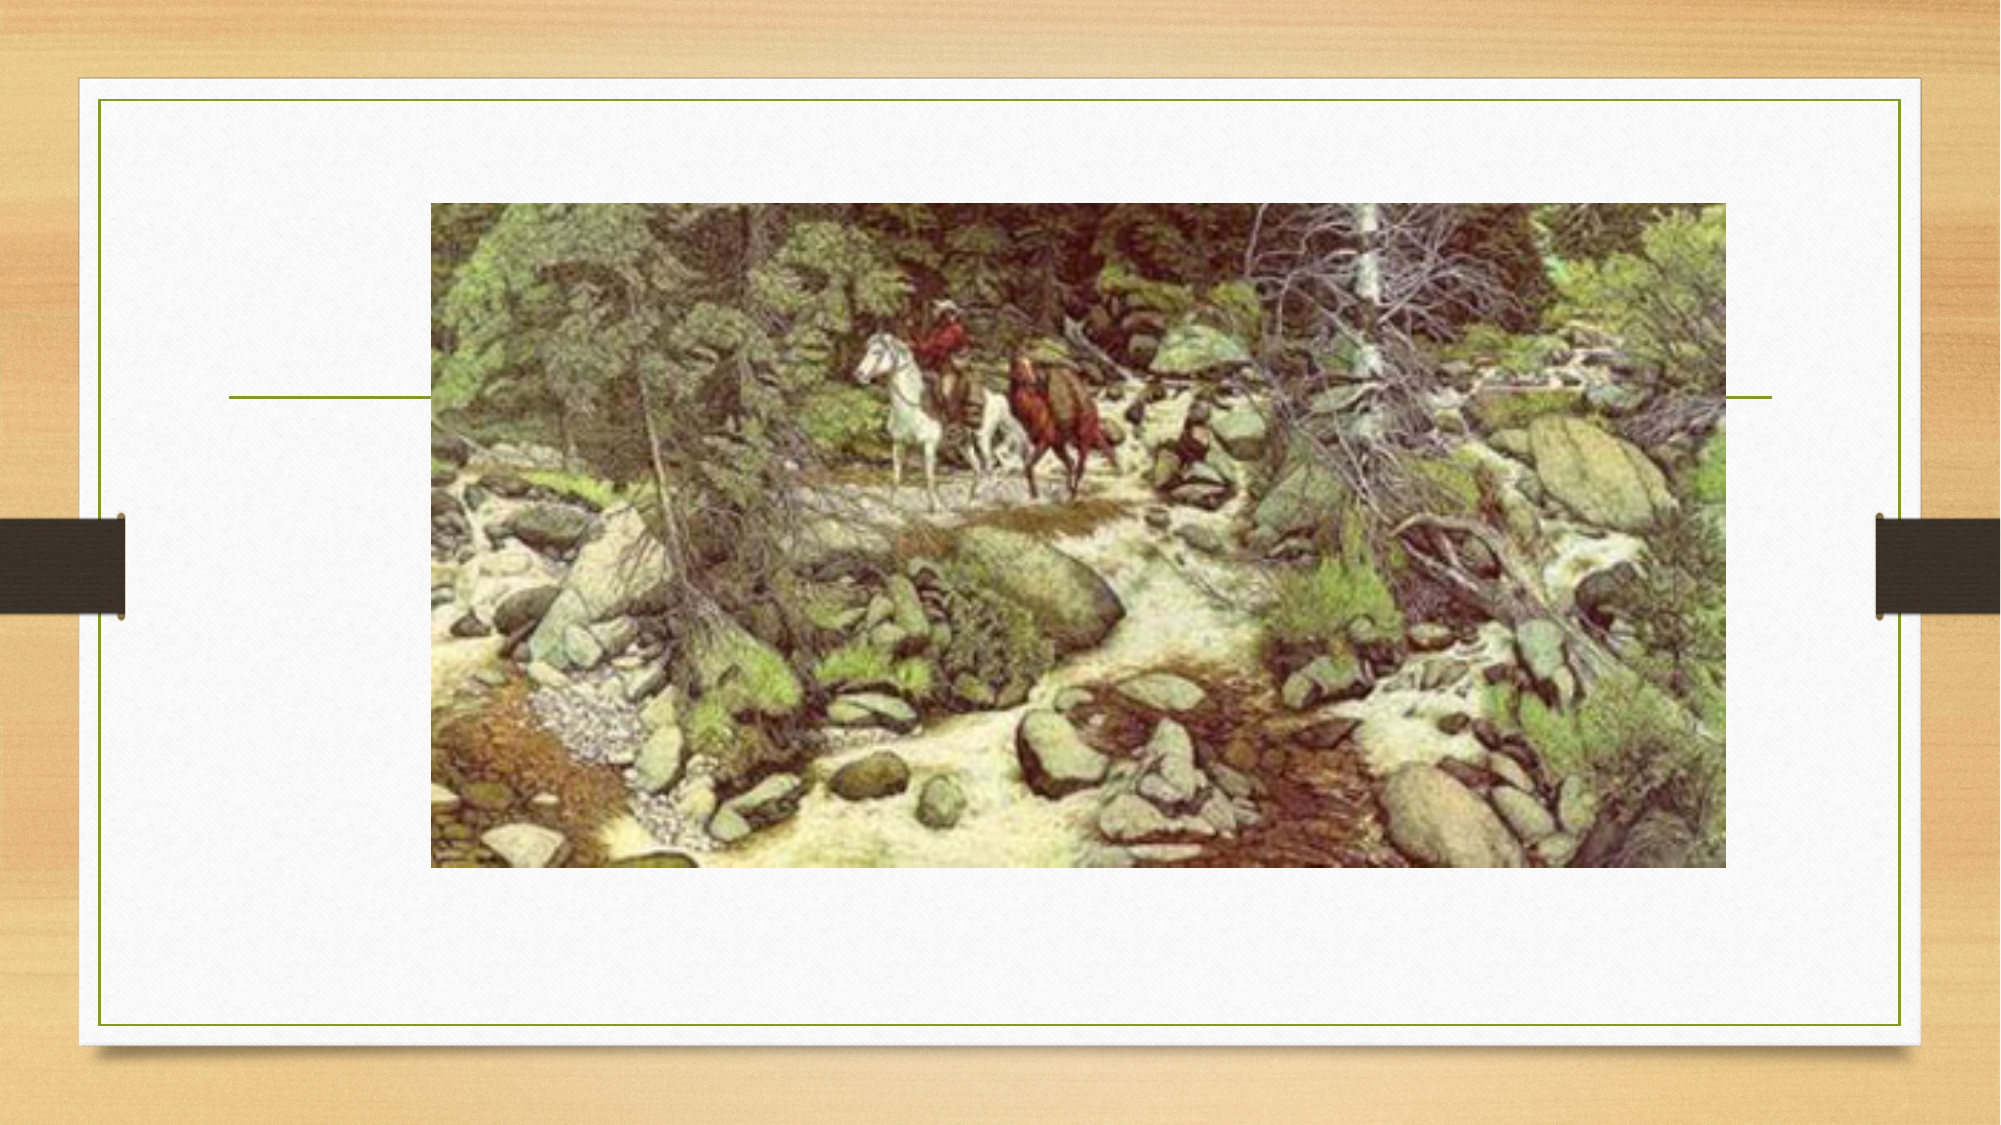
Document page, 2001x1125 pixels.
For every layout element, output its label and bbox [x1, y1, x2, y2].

list [431, 202, 1727, 868]
picture [0, 0, 2001, 1125]
